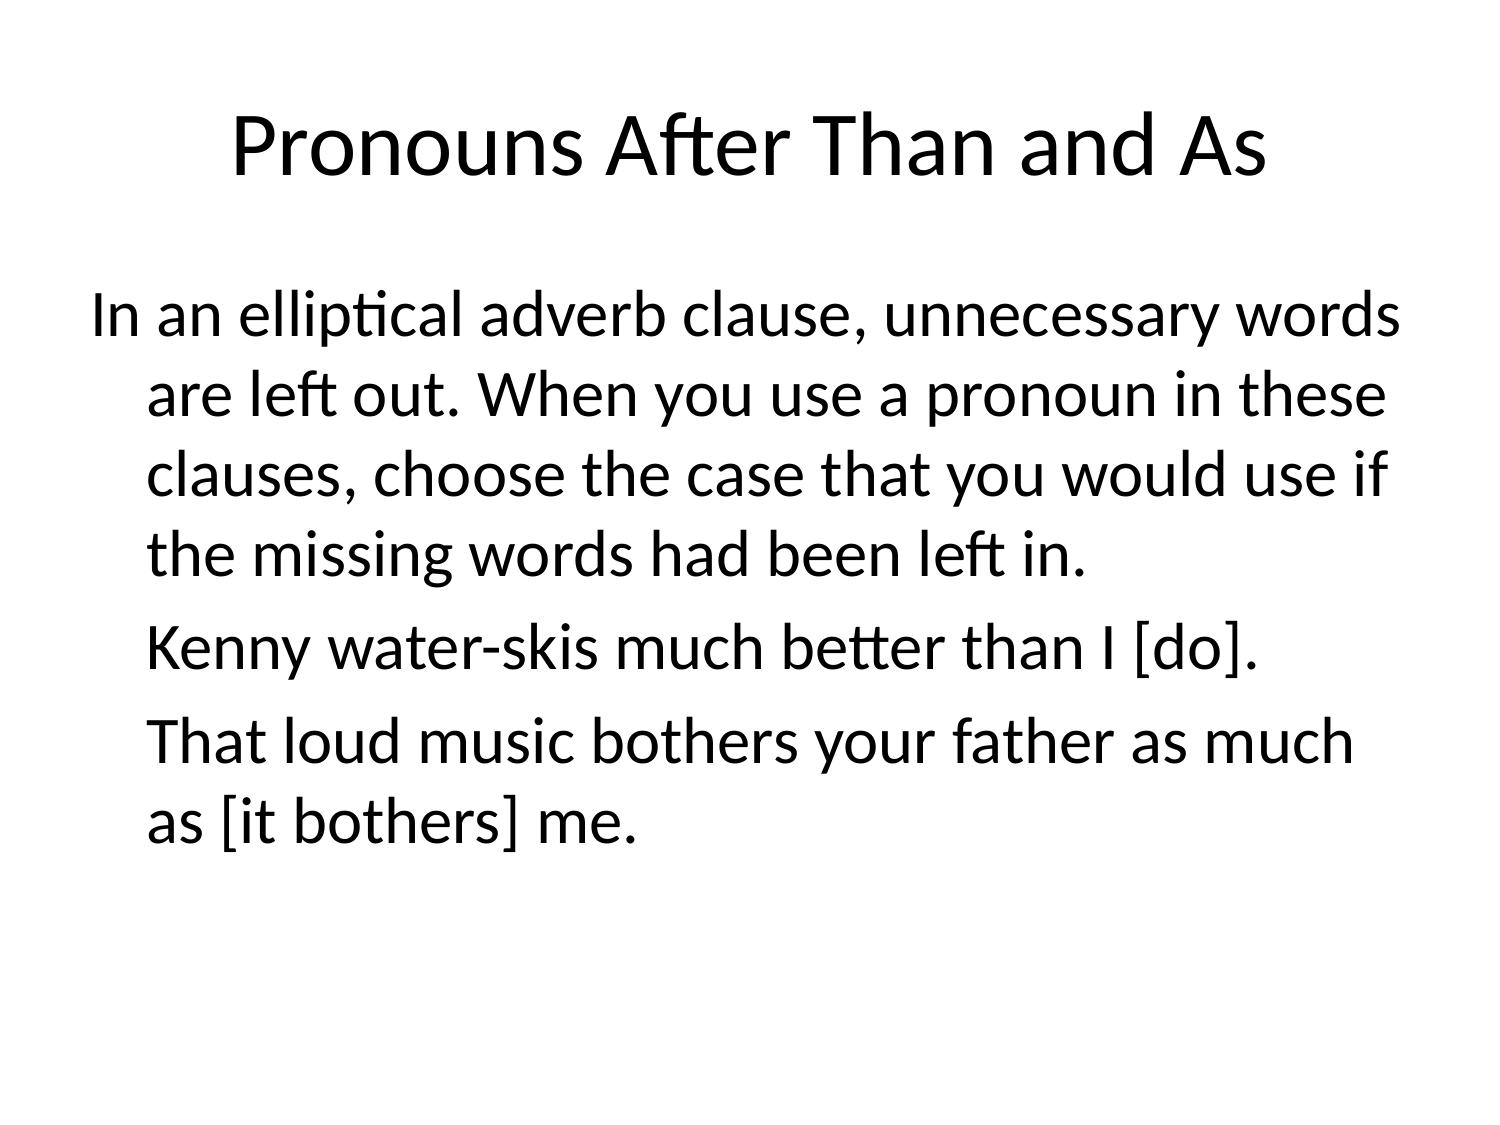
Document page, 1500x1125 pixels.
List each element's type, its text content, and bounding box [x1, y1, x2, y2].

title Pronouns After Than and As [75, 45, 1425, 233]
list In an elliptical adverb clause, unnecessary words are left out. When you use a pronoun in these clauses, choose the case that you would use if the missing words had been left in. Kenny water-skis much better than I [do]. That loud music bothers your father as much as [it bothers] me. [75, 262, 1425, 1005]
